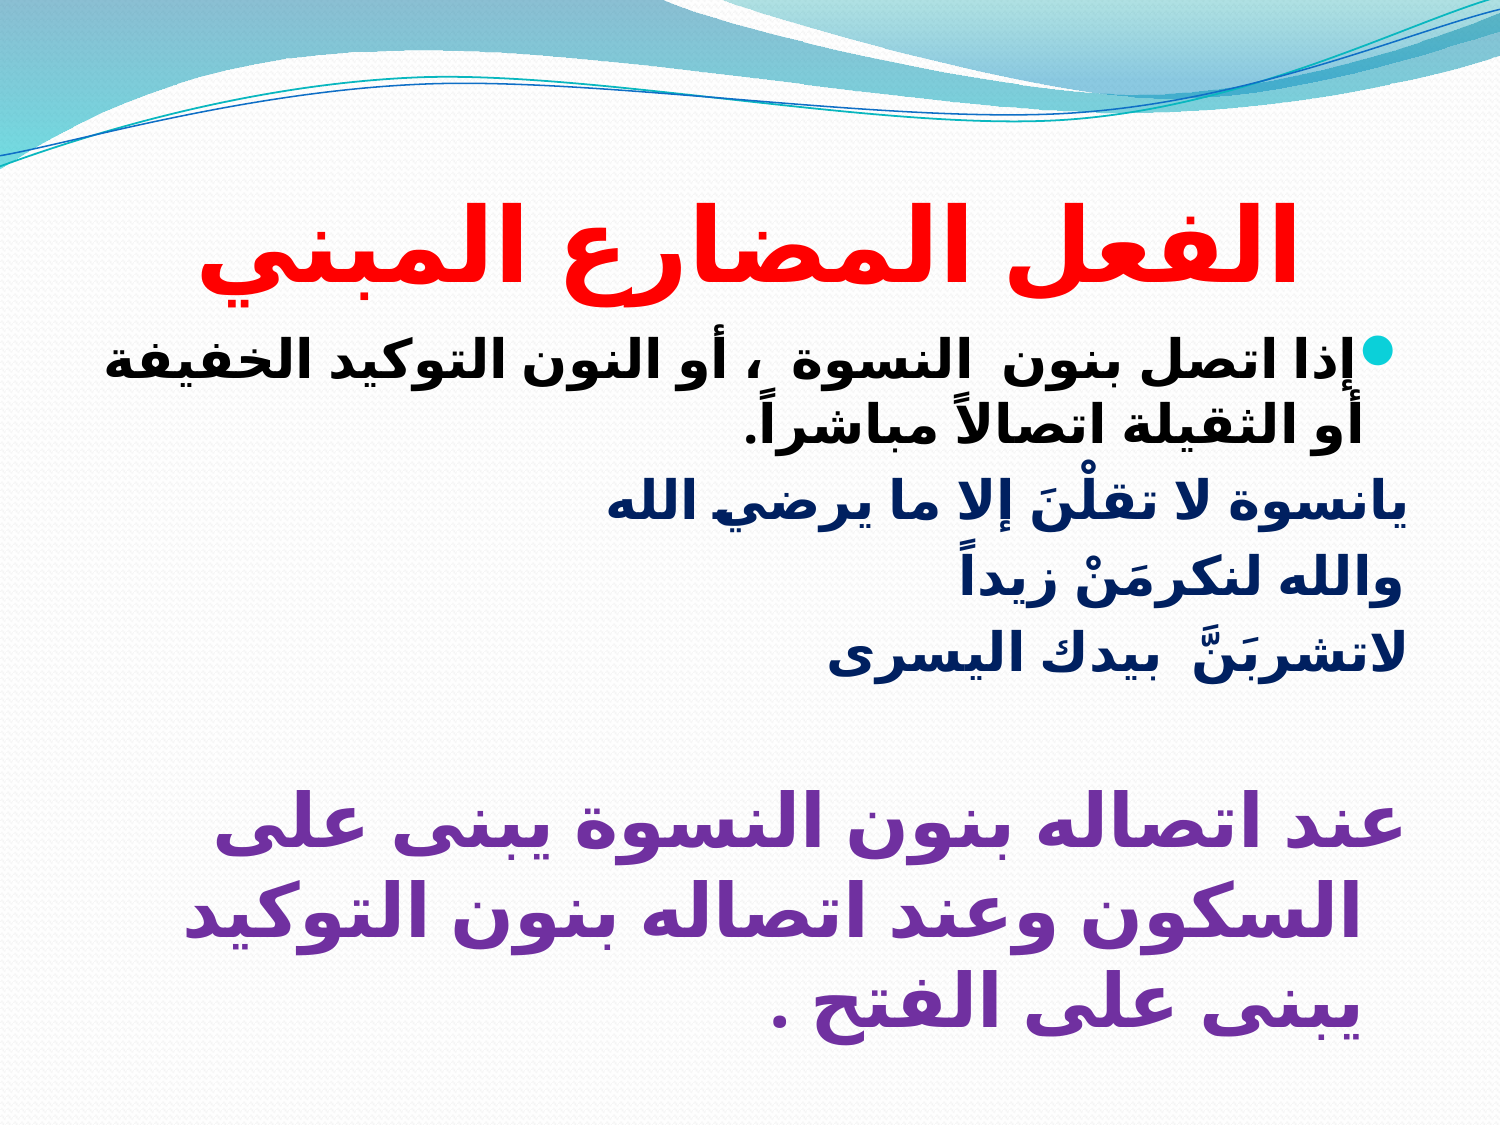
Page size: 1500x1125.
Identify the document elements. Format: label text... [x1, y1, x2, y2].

title الفعل المضارع المبني [75, 115, 1425, 303]
list إذا اتصل بنون النسوة ، أو النون التوكيد الخفيفة أو الثقيلة اتصالاً مباشراً. يانسوة لا تقلْنَ إلا ما يرضي الله والله لنكرمَنْ زيداً لاتشربَنَّ بيدك اليسرى عند اتصاله بنون النسوة يبنى على السكون وعند اتصاله بنون التوكيد يبنى على الفتح . [75, 317, 1425, 1038]
